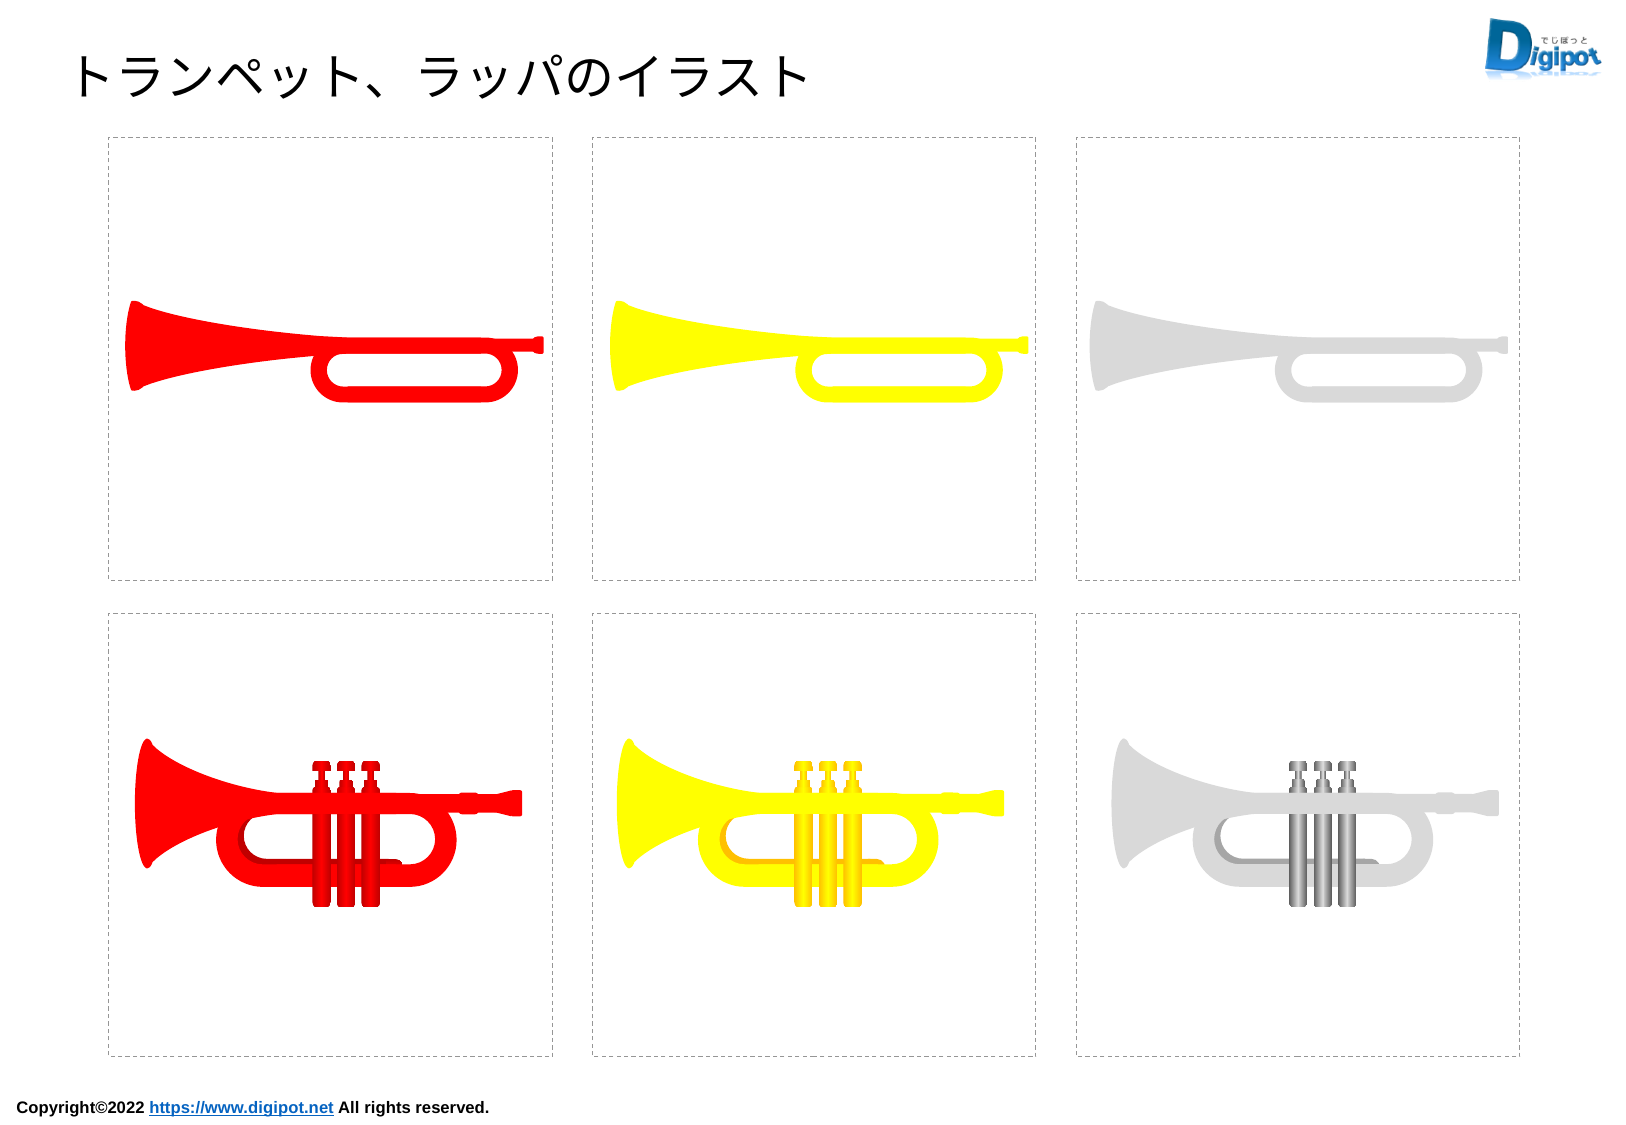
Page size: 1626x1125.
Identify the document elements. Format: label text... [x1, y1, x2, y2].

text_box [610, 300, 1029, 403]
picture [1485, 18, 1602, 82]
text_box トランペット、ラッパのイラスト [50, 38, 828, 113]
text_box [616, 738, 1004, 908]
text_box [125, 300, 544, 403]
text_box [134, 738, 523, 908]
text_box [1089, 300, 1509, 403]
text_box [1111, 738, 1499, 908]
